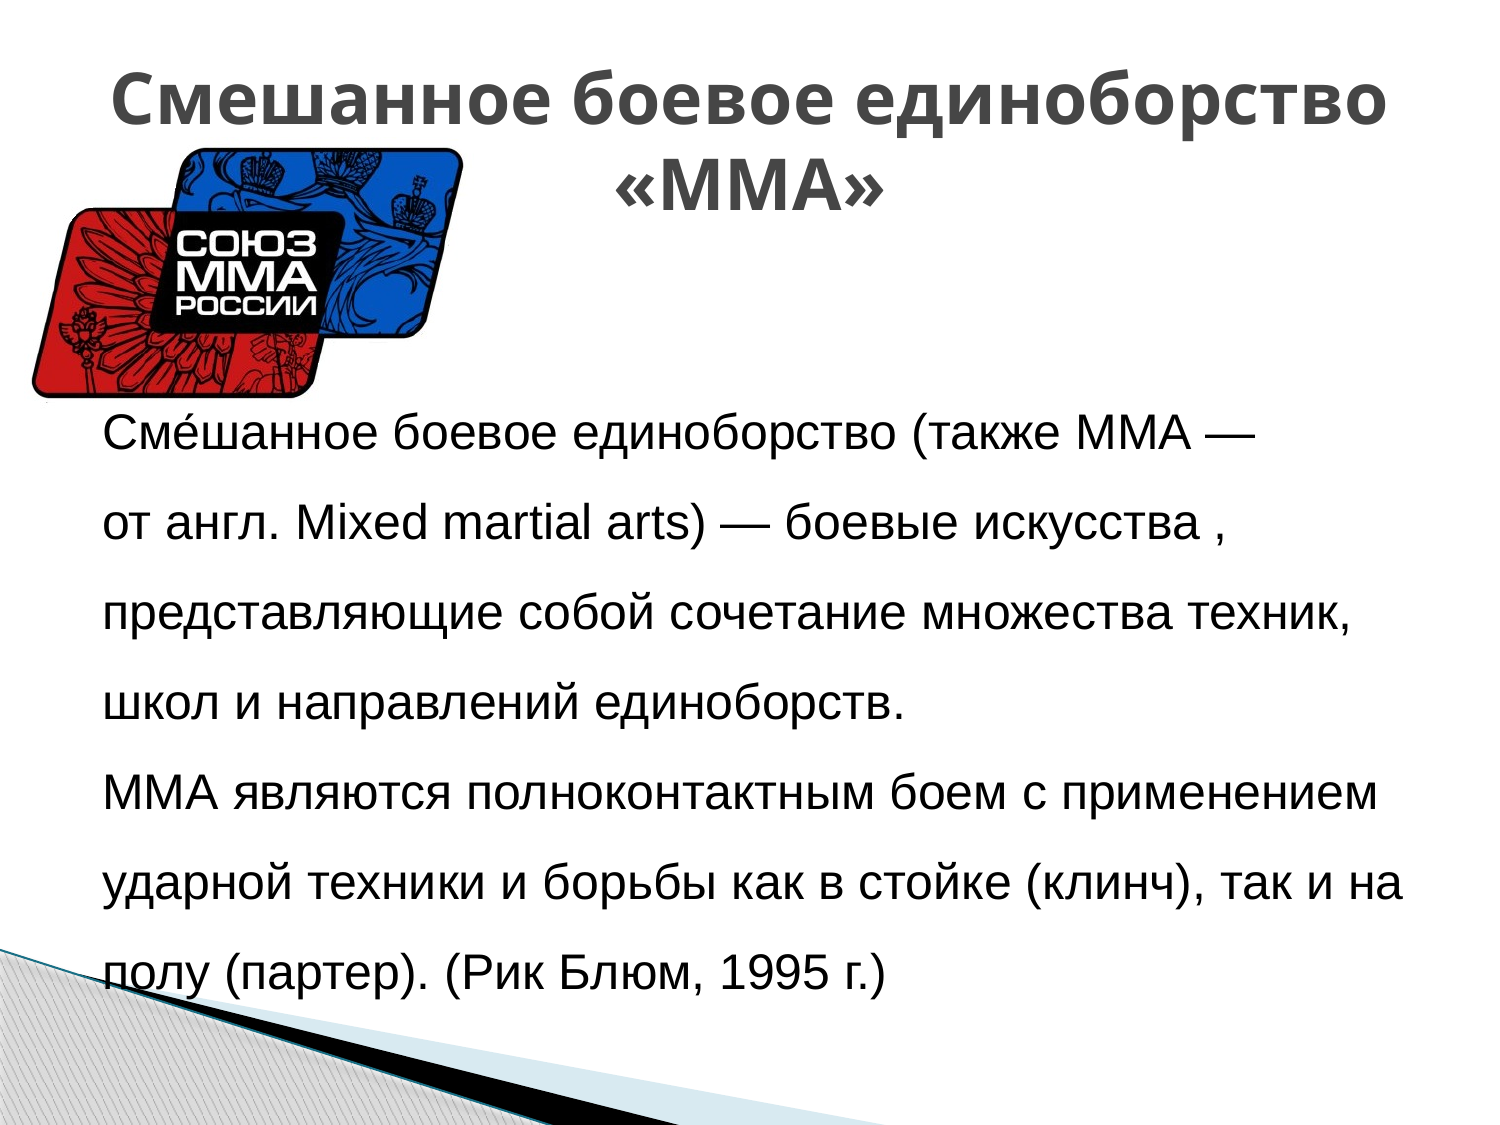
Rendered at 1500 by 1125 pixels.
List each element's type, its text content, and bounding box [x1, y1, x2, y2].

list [24, 137, 476, 416]
text_box Сме́шанное боевое единоборство (также MMA — от англ. Mixed martial arts) — боевые искусства , представляющие собой сочетание множества техник, школ и направлений единоборств. ММА являются полноконтактным боем с применением ударной техники и борьбы как в стойке (клинч), так и на полу (партер). (Рик Блюм, 1995 г.) [87, 362, 1500, 1008]
title Смешанное боевое единоборство «ММА» [75, 45, 1425, 233]
